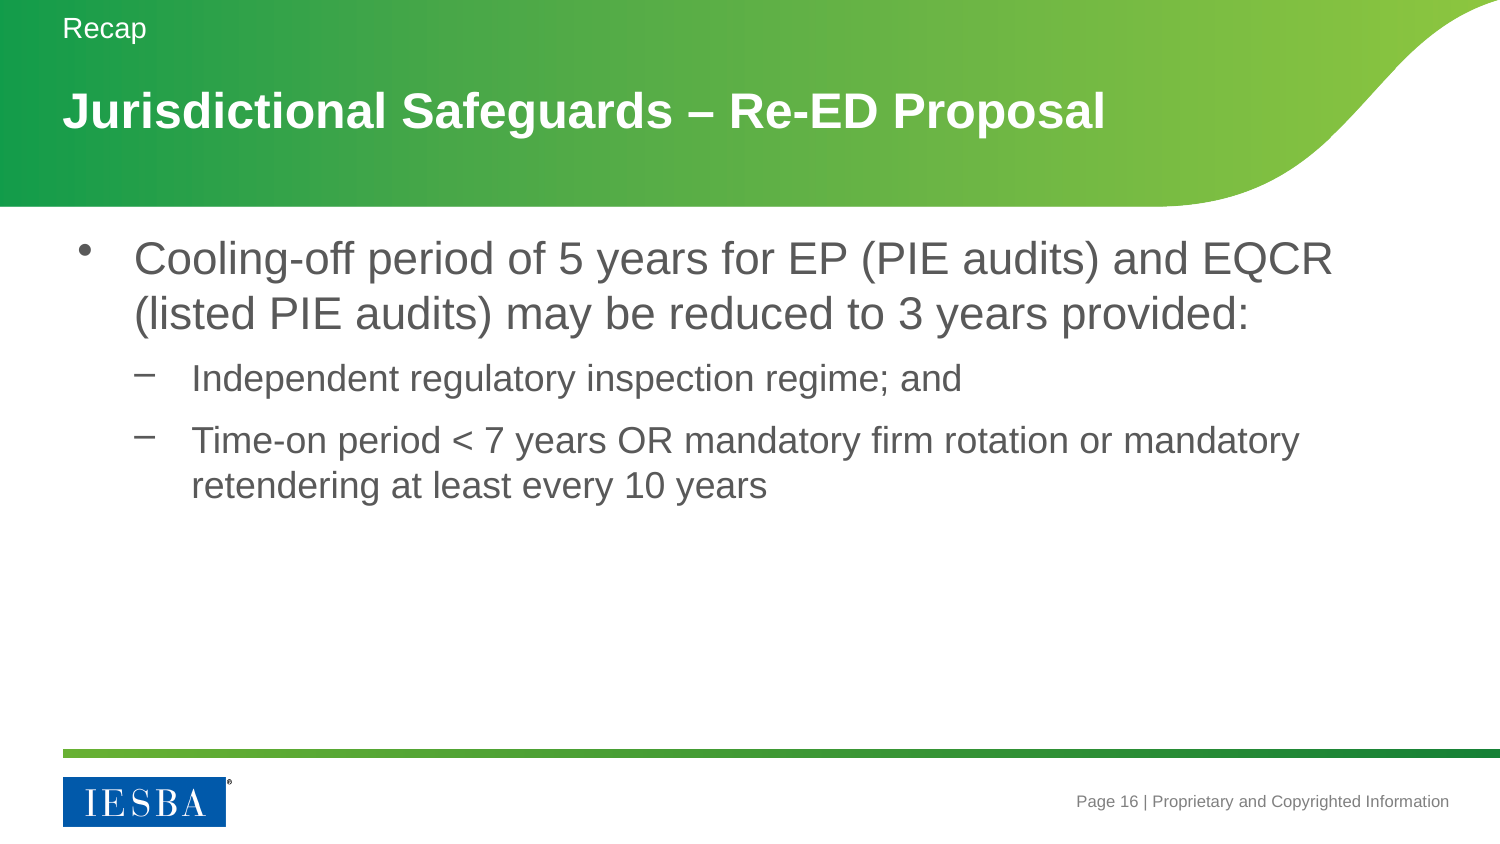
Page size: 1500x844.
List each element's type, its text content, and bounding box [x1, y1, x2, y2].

picture [63, 777, 232, 827]
subtitle Recap [62, 9, 500, 38]
title Jurisdictional Safeguards – Re-ED Proposal [62, 75, 1300, 142]
picture [0, 0, 1500, 207]
list Cooling-off period of 5 years for EP (PIE audits) and EQCR (listed PIE audits) may be reduced to 3 years provided: Independent regulatory inspection regime; and Time-on period < 7 years OR mandatory firm rotation or mandatory retendering at least every 10 years [62, 220, 1450, 724]
